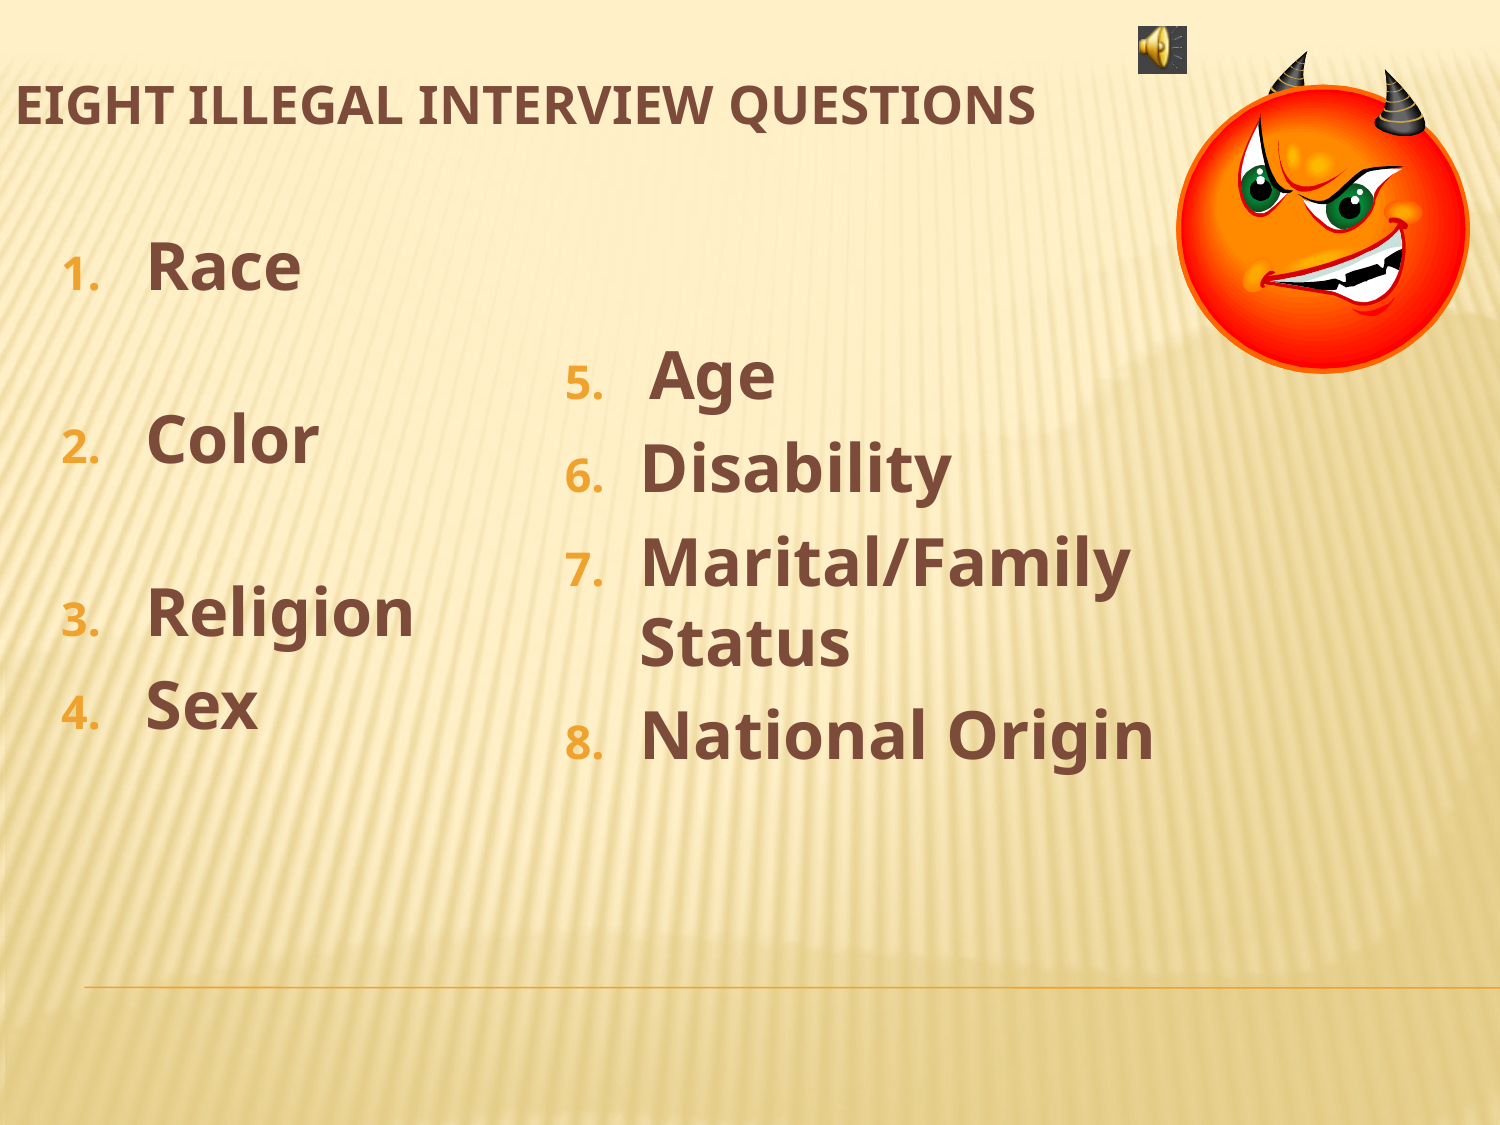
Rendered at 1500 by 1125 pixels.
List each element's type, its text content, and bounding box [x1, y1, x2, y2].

title Eight illegal interview questions [0, 62, 1164, 208]
picture [1137, 24, 1472, 376]
list Age Disability Marital/Family Status National Origin [549, 324, 1254, 972]
list Race Color Religion Sex [46, 215, 750, 863]
